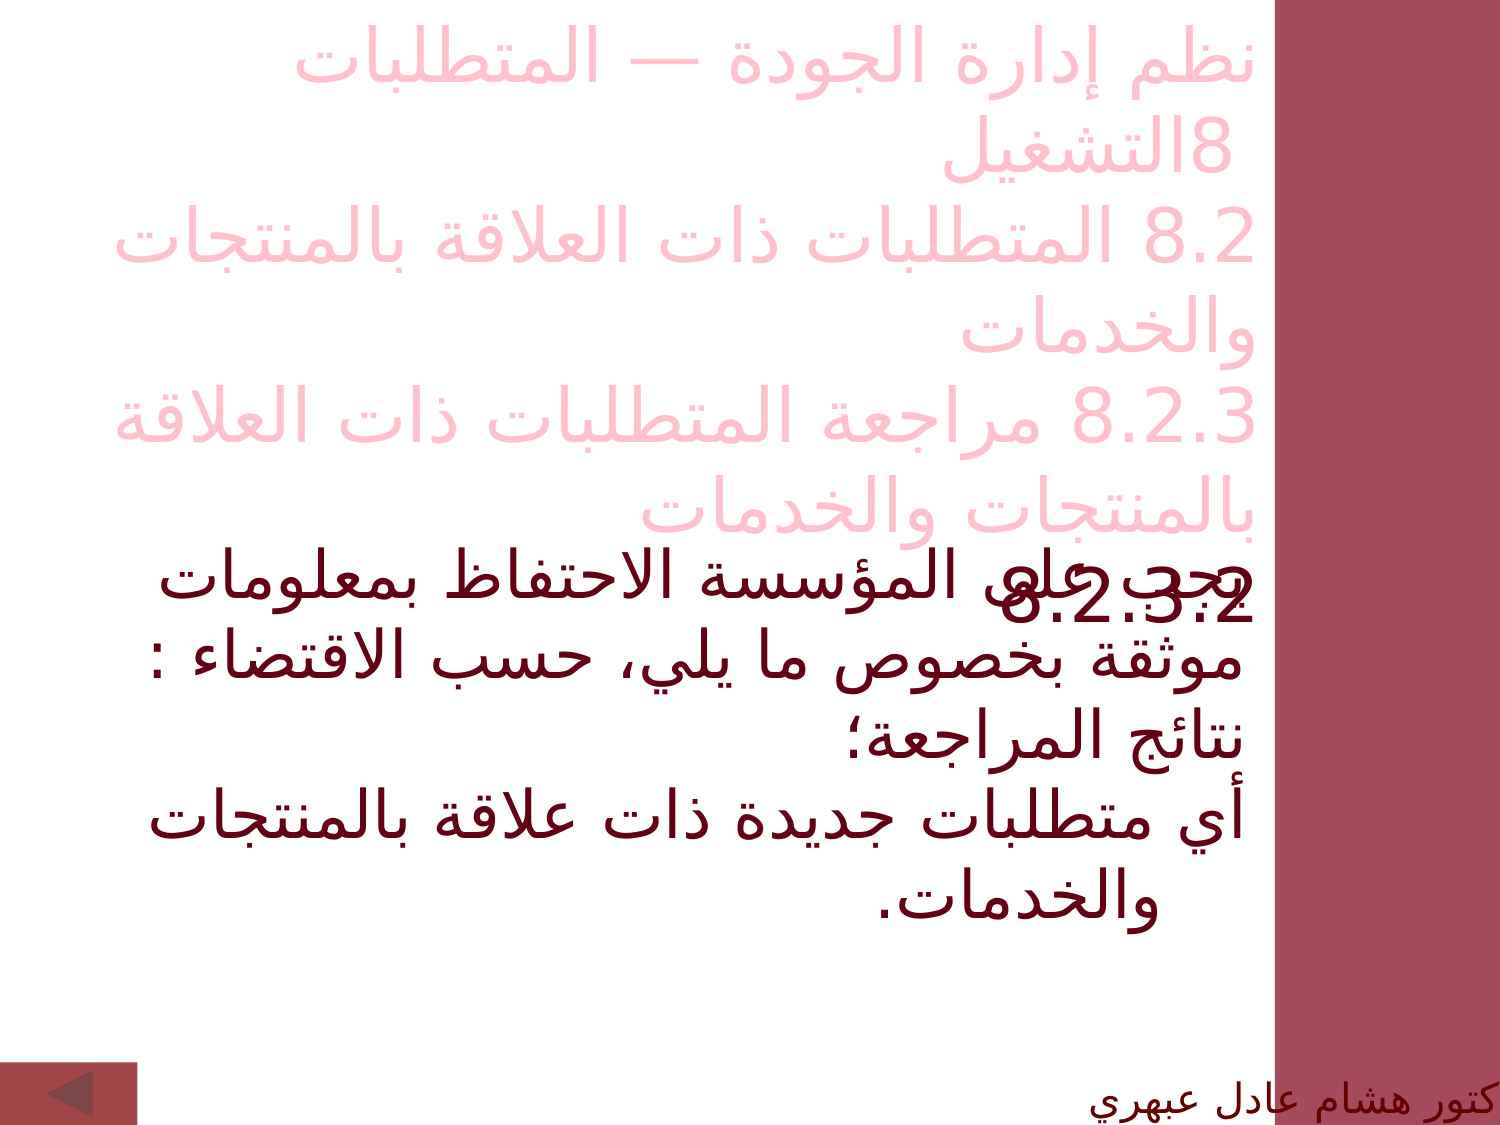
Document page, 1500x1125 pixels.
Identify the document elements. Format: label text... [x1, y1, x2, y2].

text_box [1273, 0, 1500, 1064]
text_box نظم إدارة الجودة — المتطلبات 8التشغيل 8.2 المتطلبات ذات العلاقة بالمنتجات والخدمات 8.2.3 مراجعة المتطلبات ذات العلاقة بالمنتجات والخدمات 8.2.3.2 [0, 0, 1275, 645]
text_box الدكتور هشام عادل عبهري [1073, 1064, 1500, 1125]
text_box يجب على المؤسسة الاحتفاظ بمعلومات موثقة بخصوص ما يلي، حسب الاقتضاء : نتائج المراجعة؛ أي متطلبات جديدة ذات علاقة بالمنتجات والخدمات. [12, 524, 1263, 939]
text_box [0, 1060, 140, 1125]
